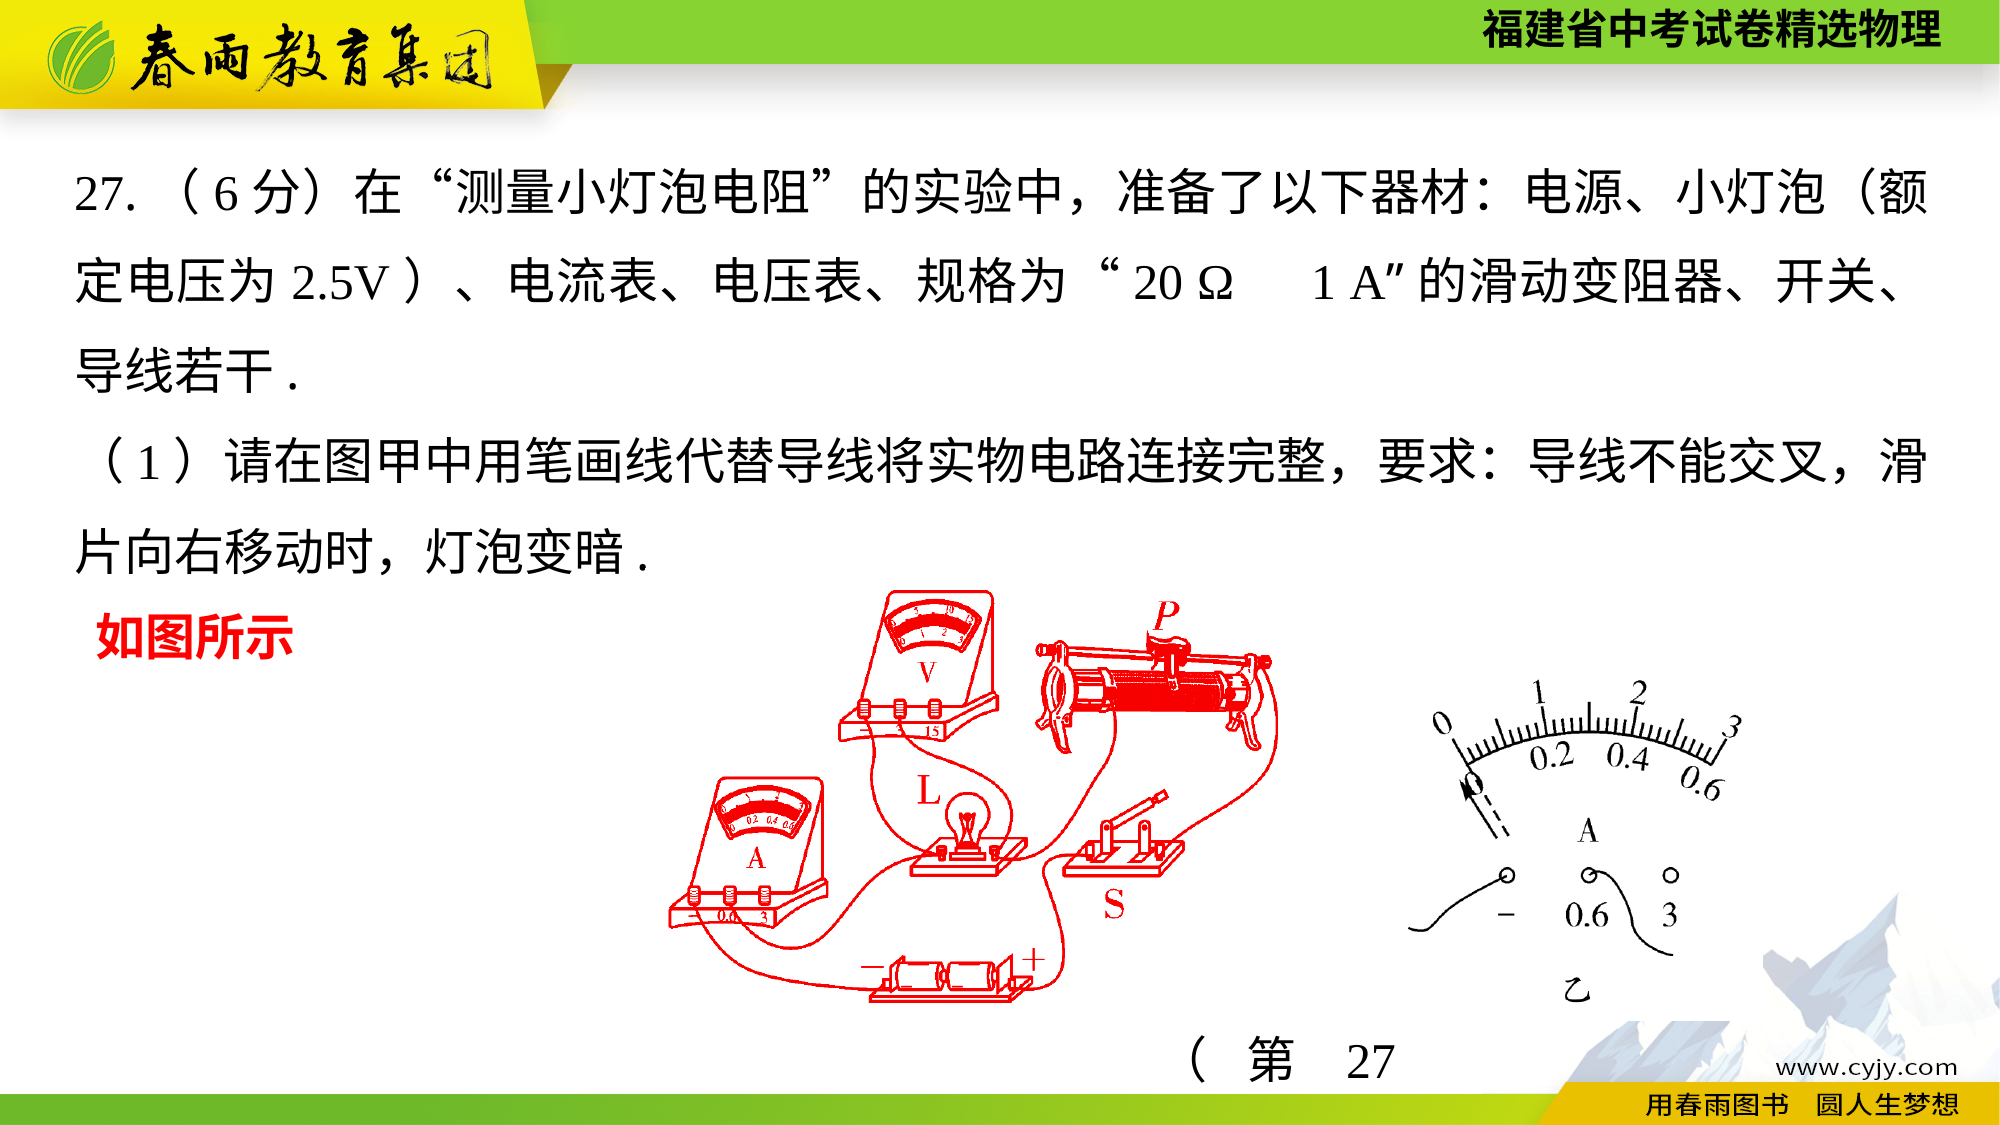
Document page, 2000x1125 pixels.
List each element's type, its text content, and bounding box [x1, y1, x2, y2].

text_box 如图所示 [80, 568, 310, 674]
text_box （第27题） [1143, 1030, 1423, 1096]
picture [0, 0, 2000, 1125]
list 27.（6分）在“测量小灯泡电阻”的实验中，准备了以下器材：电源、小灯泡（额定电压为2.5V）、电流表、电压表、规格为“20 Ω 1 A”的滑动变阻器、开关、导线若干. （1）请在图甲中用笔画线代替导线将实物电路连接完整，要求：导线不能交叉，滑片向右移动时，灯泡变暗. [59, 122, 1944, 592]
